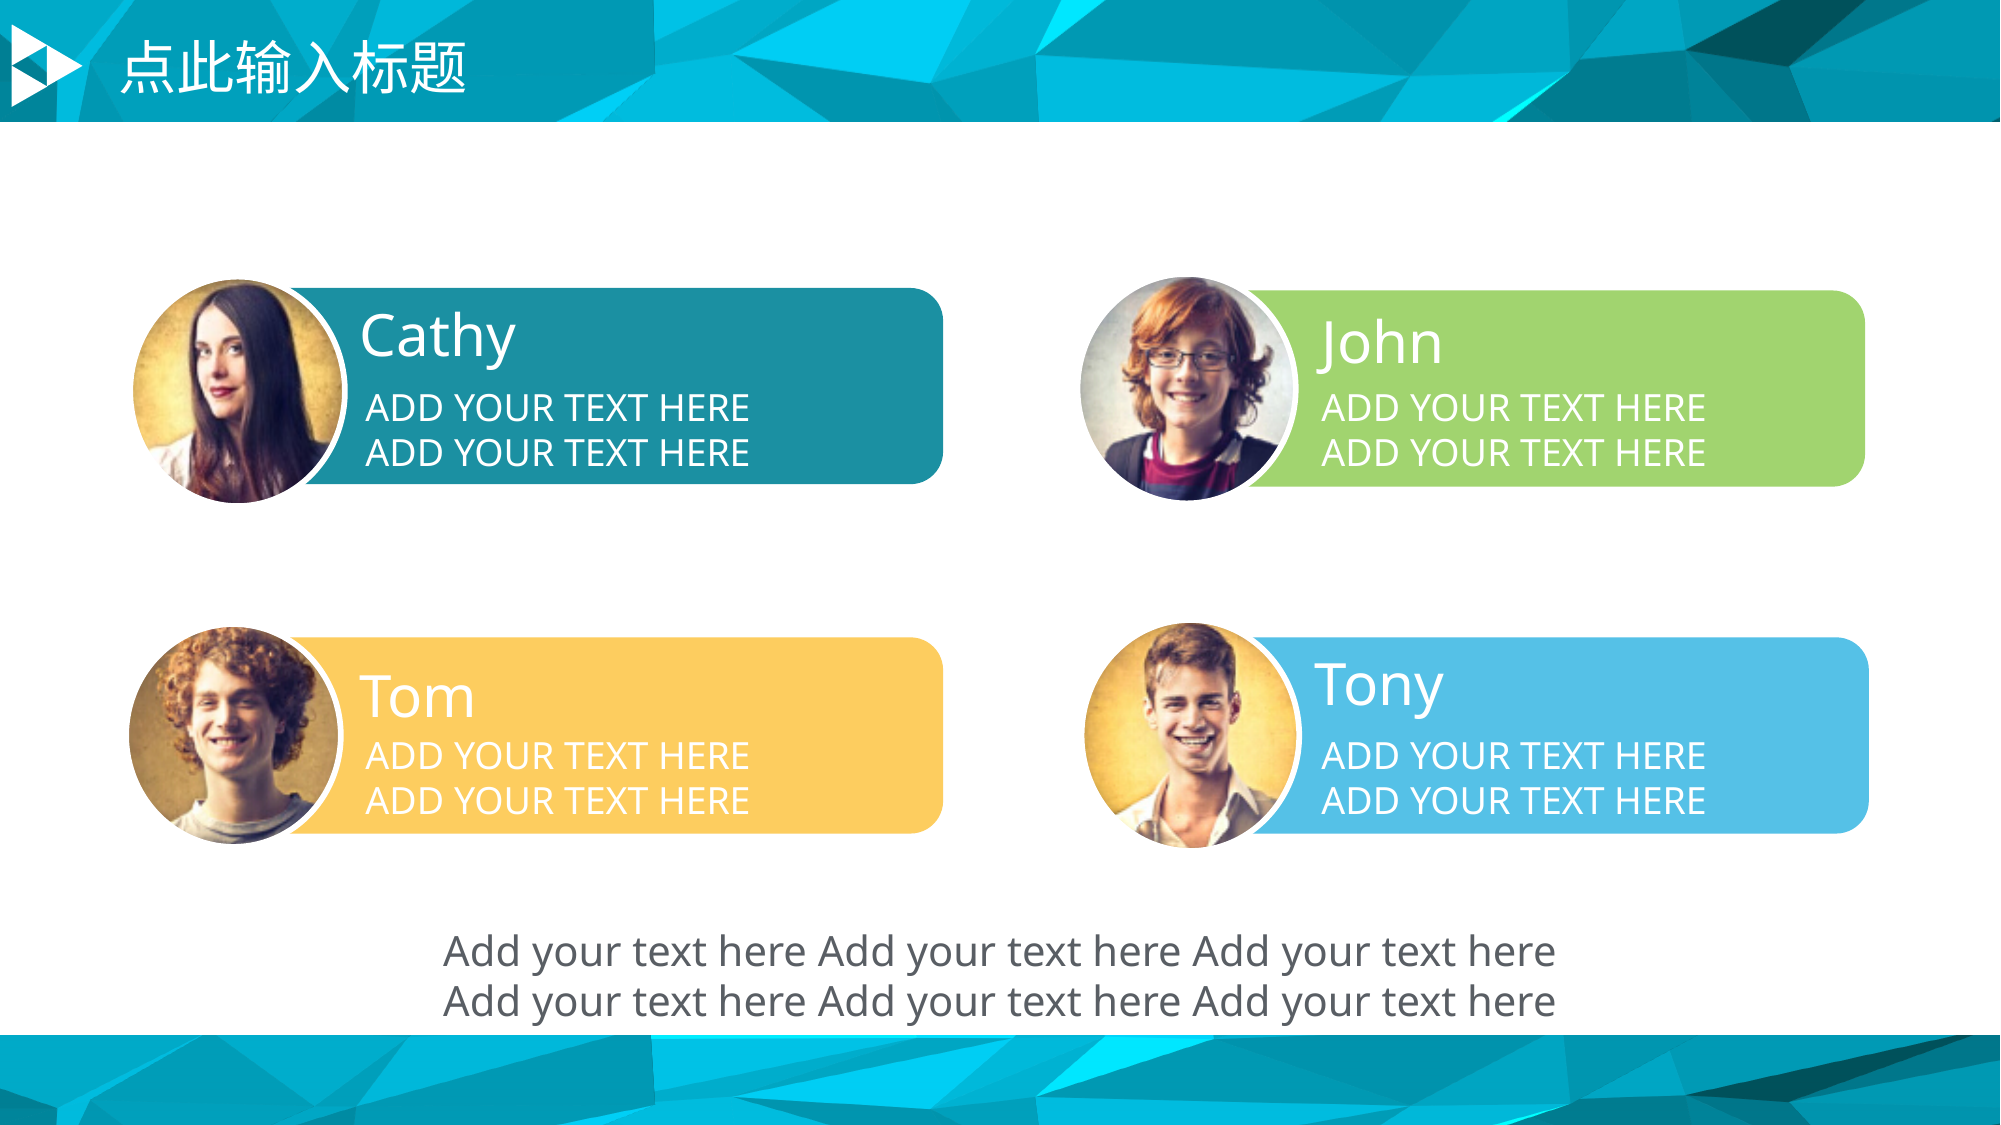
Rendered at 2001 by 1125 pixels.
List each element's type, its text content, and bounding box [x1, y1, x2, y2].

text_box [125, 623, 342, 848]
text_box [1076, 272, 1297, 505]
text_box [1250, 636, 1870, 724]
text_box ADD YOUR TEXT HERE ADD YOUR TEXT HERE [350, 376, 944, 482]
text_box ADD YOUR TEXT HERE ADD YOUR TEXT HERE [1306, 376, 1899, 482]
text_box [1250, 725, 1855, 835]
text_box Tom [344, 651, 582, 737]
text_box Add your text here Add your text here Add your text here Add your text here Add your text here Add your text here [352, 917, 1648, 1032]
text_box [285, 286, 945, 454]
text_box [302, 376, 925, 486]
text_box ADD YOUR TEXT HERE ADD YOUR TEXT HERE [350, 724, 944, 829]
text_box 点此输入标题 [103, 24, 693, 109]
text_box [129, 275, 346, 508]
text_box [1245, 289, 1867, 488]
picture [0, 1035, 2000, 1125]
text_box Tony [1300, 640, 1538, 725]
text_box John [1306, 298, 1544, 376]
text_box ADD YOUR TEXT HERE ADD YOUR TEXT HERE [1306, 724, 1899, 829]
text_box Cathy [344, 290, 582, 376]
text_box [1080, 618, 1301, 853]
picture [0, 0, 2000, 122]
text_box [286, 636, 945, 835]
